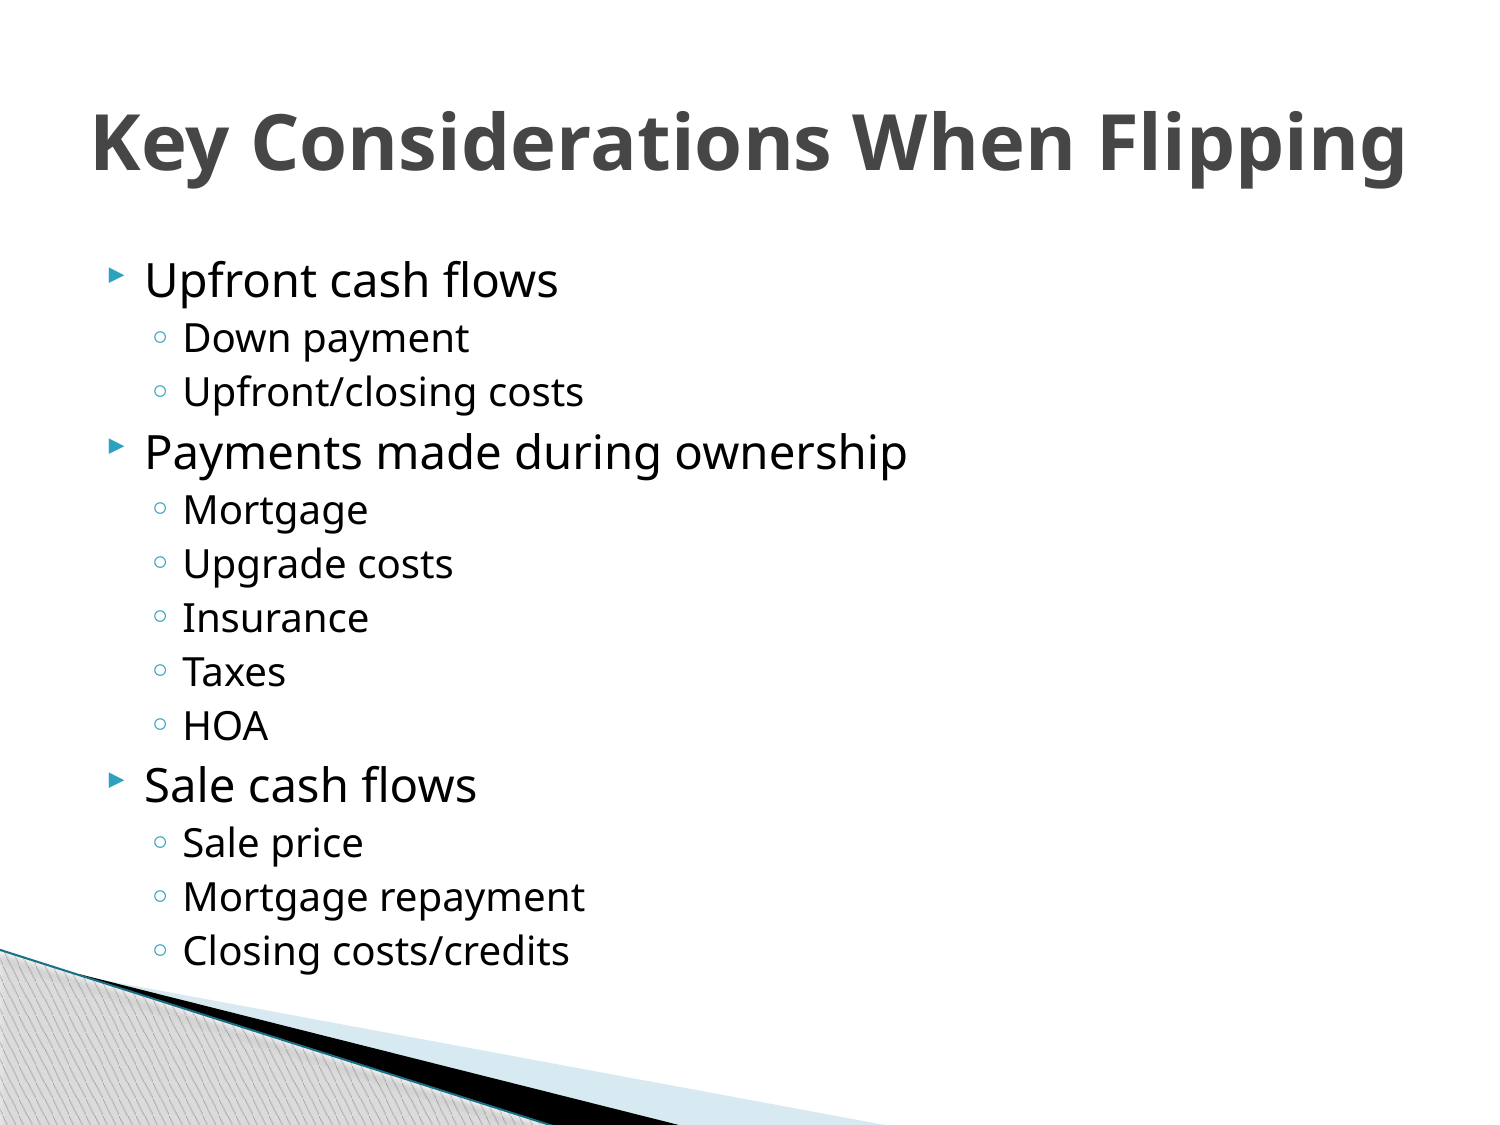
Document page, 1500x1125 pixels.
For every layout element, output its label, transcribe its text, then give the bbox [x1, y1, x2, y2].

list Upfront cash flows Down payment Upfront/closing costs Payments made during ownership Mortgage Upgrade costs Insurance Taxes HOA Sale cash flows Sale price Mortgage repayment Closing costs/credits [75, 243, 1425, 986]
title Key Considerations When Flipping [75, 45, 1425, 233]
